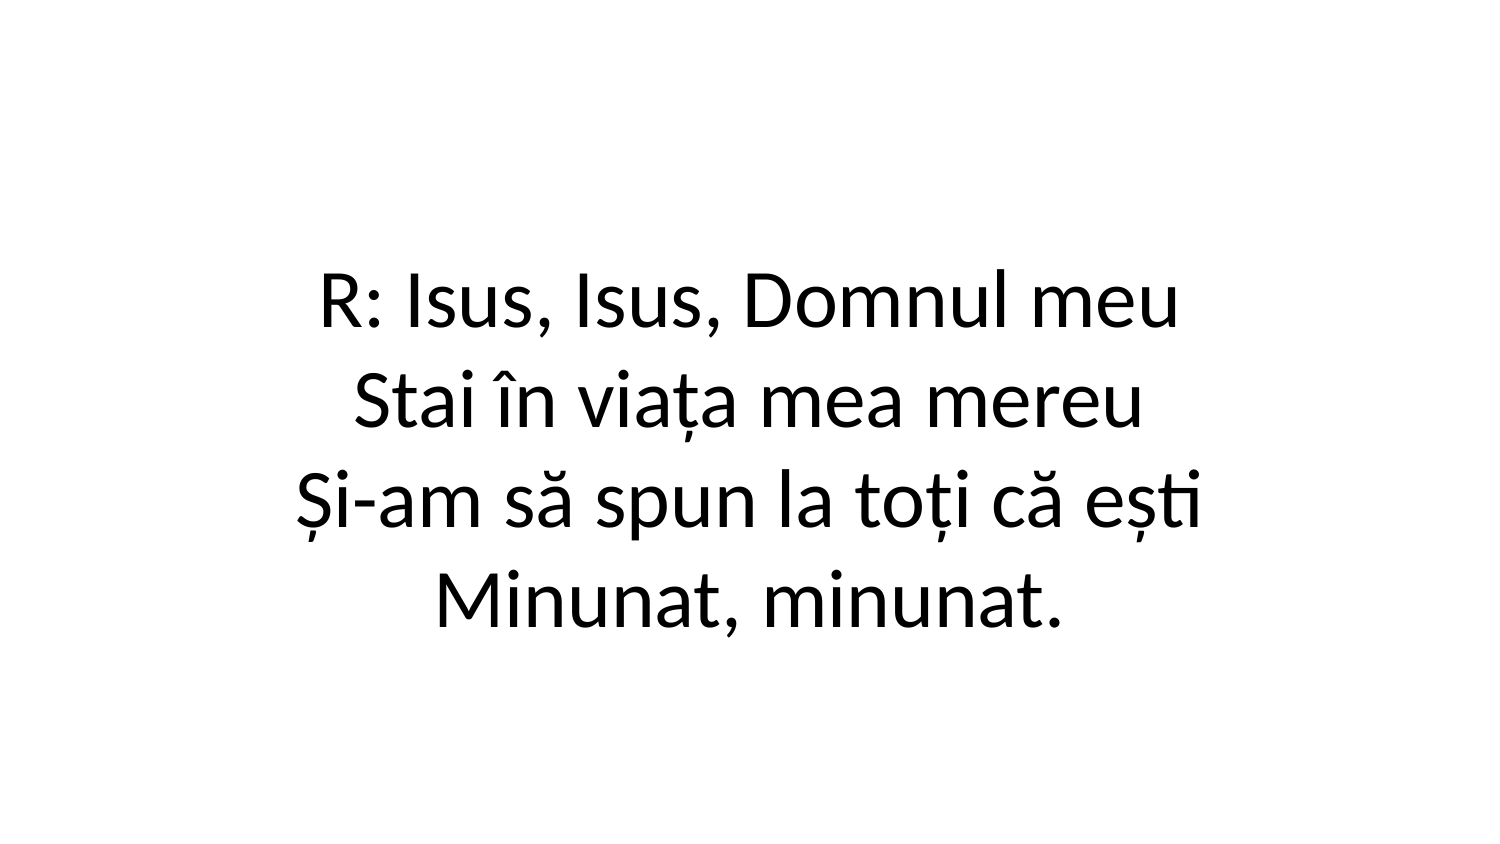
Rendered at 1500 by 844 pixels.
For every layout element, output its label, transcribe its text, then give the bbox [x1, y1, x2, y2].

text_box R: Isus, Isus, Domnul meu Stai în viața mea mereu Și-am să spun la toți că ești Minunat, minunat. [280, 192, 1220, 652]
